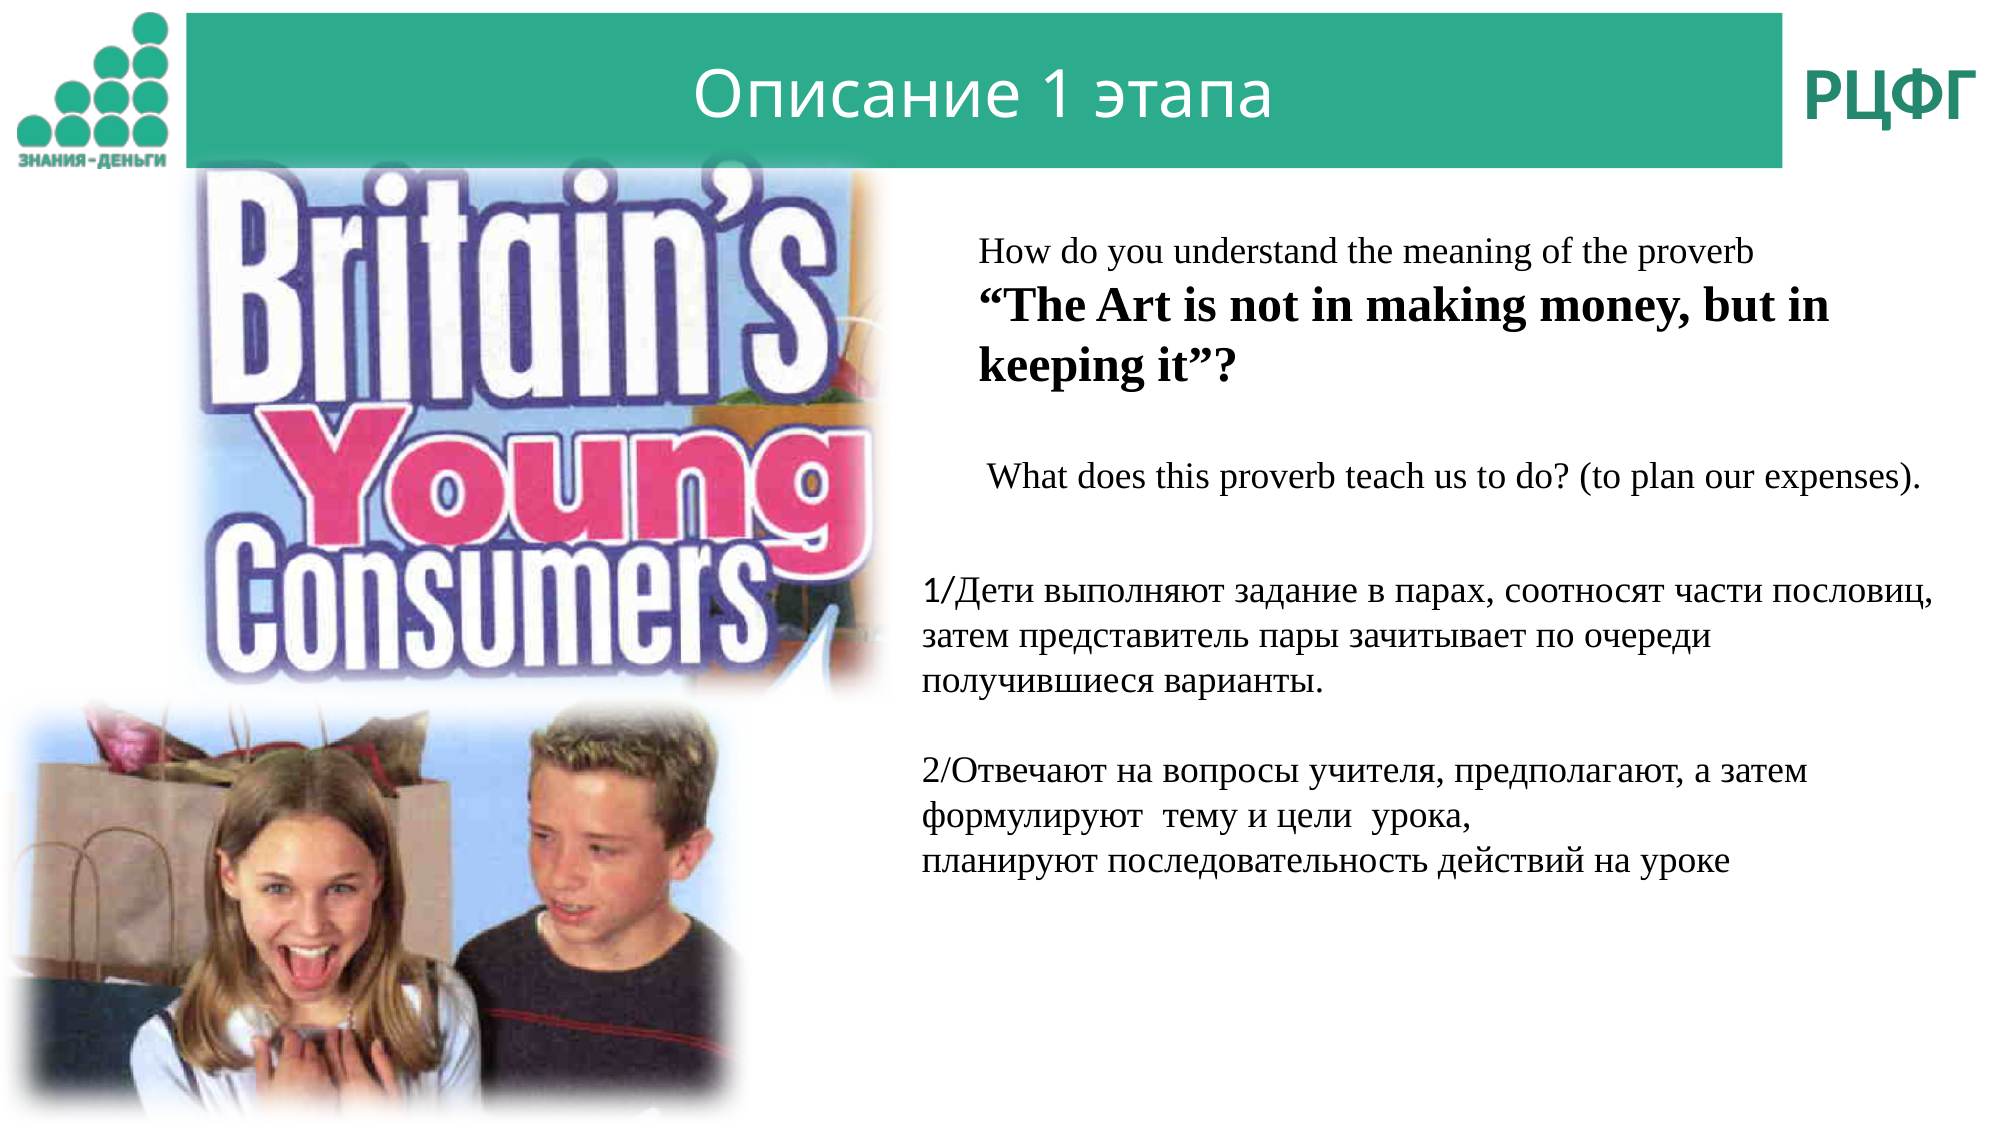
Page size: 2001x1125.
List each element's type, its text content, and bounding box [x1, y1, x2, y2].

text_box РЦФГ [1788, 37, 1993, 143]
picture [0, 12, 892, 1125]
text_box 1/Дети выполняют задание в парах, соотносят части пословиц, затем представитель пары зачитывает по очереди получившиеся варианты. 2/Отвечают на вопросы учителя, предполагают, а затем формулируют тему и цели урока, планируют последовательность действий на уроке [907, 557, 1959, 888]
text_box Описание 1 этапа [186, 12, 1783, 169]
text_box How do you understand the meaning of the proverb “The Art is not in making money, but in keeping it”? What does this proverb teach us to do? (to plan our expenses). [963, 218, 1994, 504]
